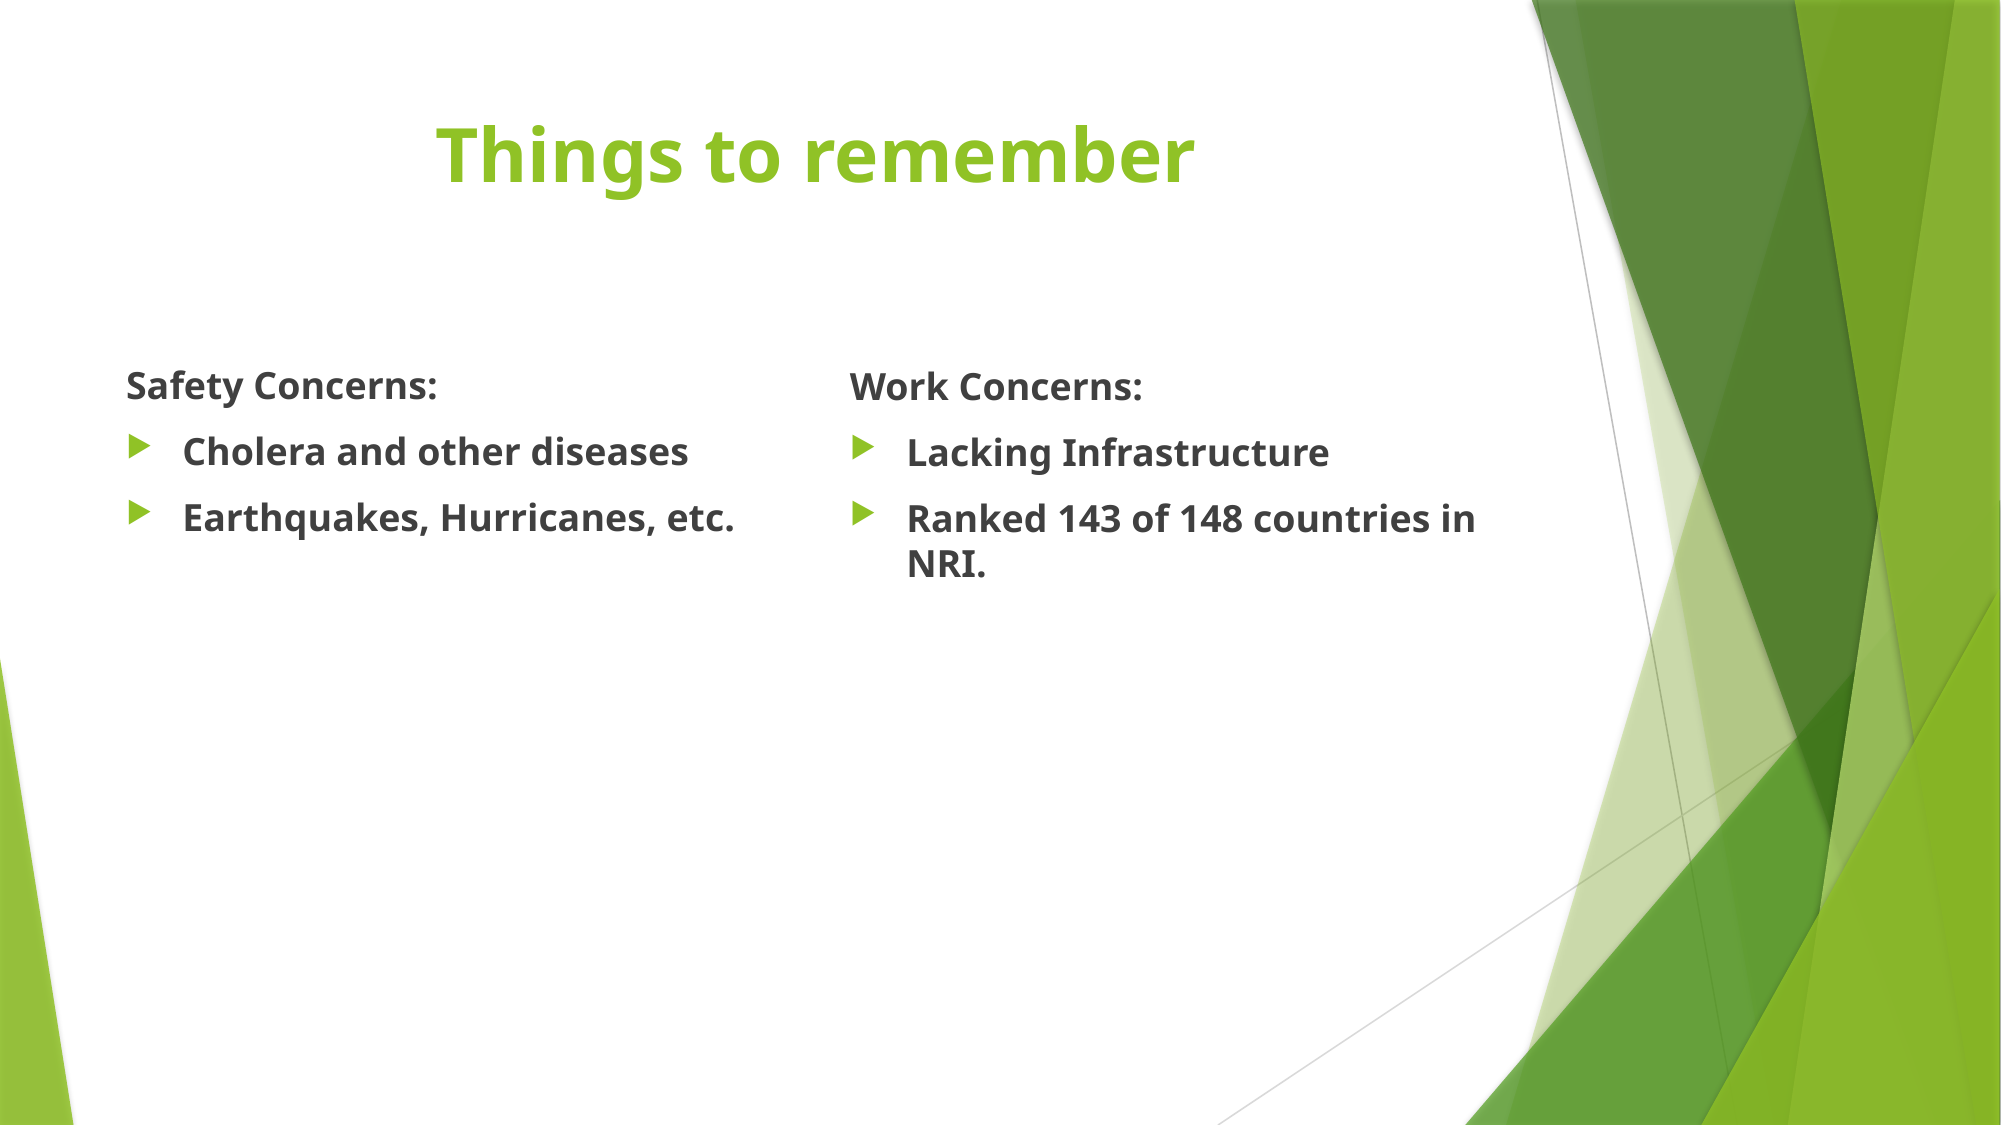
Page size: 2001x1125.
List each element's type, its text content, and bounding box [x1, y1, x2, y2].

title Things to remember [111, 99, 1522, 317]
list Safety Concerns: Cholera and other diseases Earthquakes, Hurricanes, etc. [111, 354, 798, 992]
list Work Concerns: Lacking Infrastructure Ranked 143 of 148 countries in NRI. [834, 355, 1522, 993]
